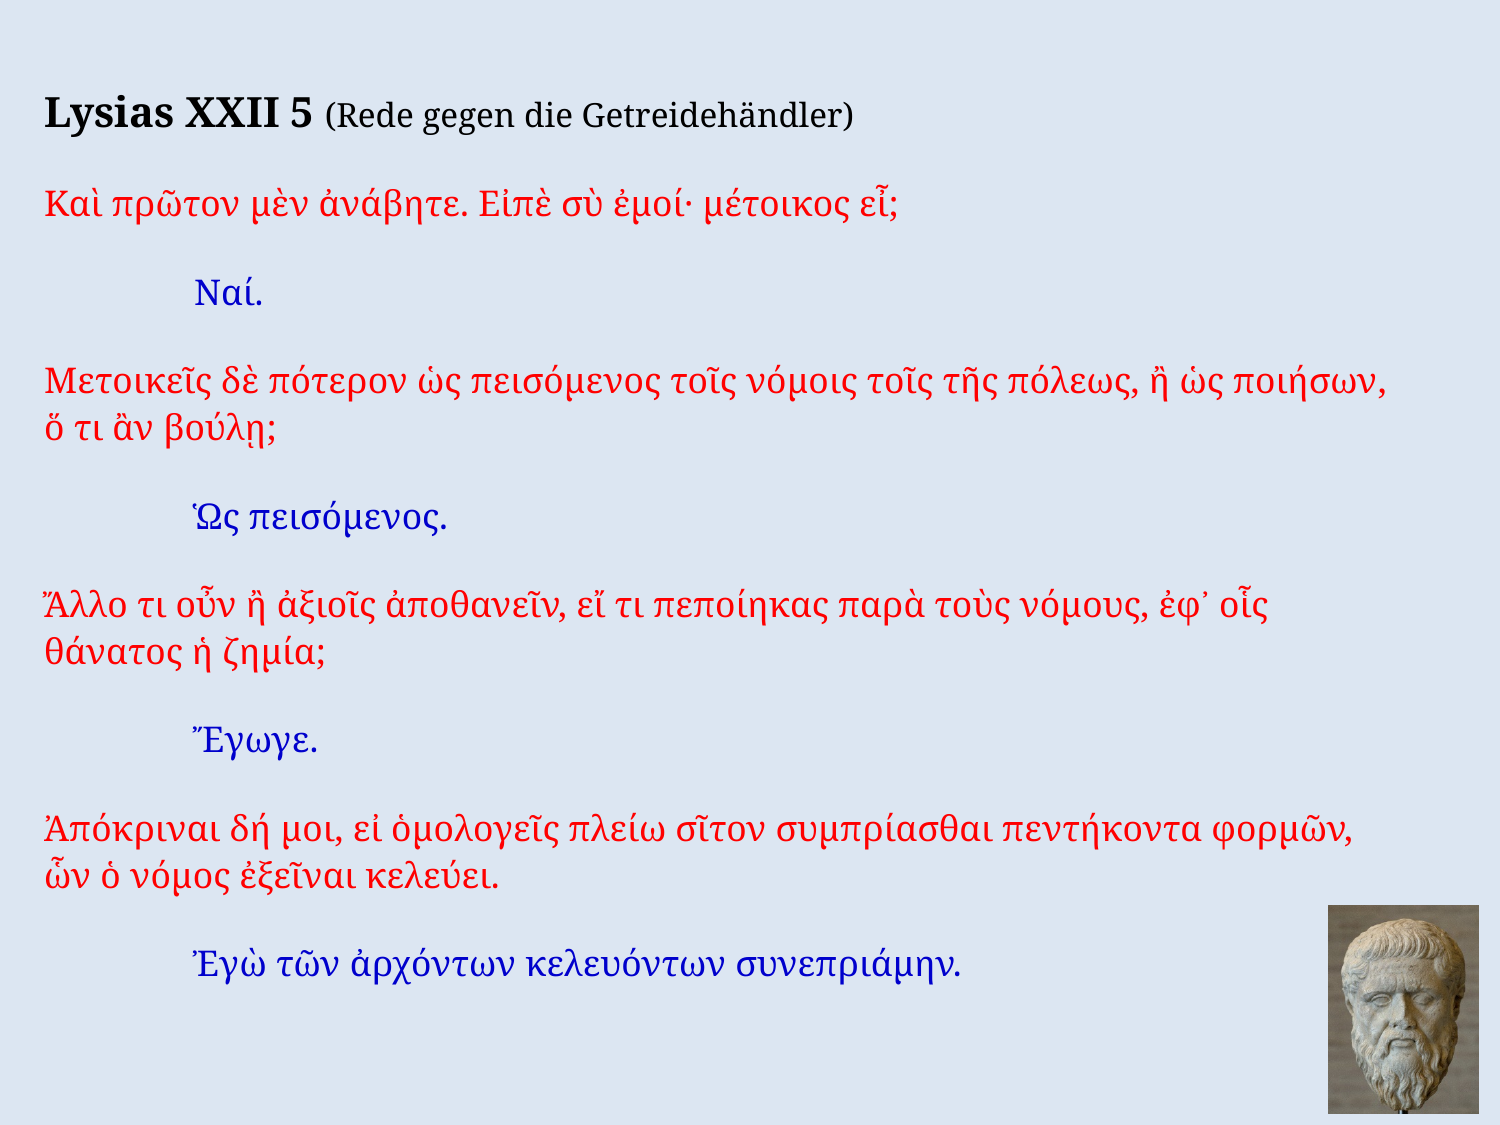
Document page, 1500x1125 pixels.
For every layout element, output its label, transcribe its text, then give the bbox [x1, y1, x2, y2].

picture [1328, 904, 1479, 1114]
text_box Lysias XXII 5 (Rede gegen die Getreidehändler) Καὶ πρῶτον μὲν ἀνάβητε. Εἰπὲ σὺ ἐμοί· μέτοικος εἶ; Ναί. Μετοικεῖς δὲ πότερον ὡς πεισόμενος τοῖς νόμοις τοῖς τῆς πόλεως, ἢ ὡς ποιήσων, ὅ τι ἂν βούλῃ; Ὡς πεισόμενος. Ἄλλο τι οὖν ἢ ἀξιοῖς ἀποθανεῖν, εἴ τι πεποίηκας παρὰ τοὺς νόμους, ἐφ᾽ οἷς θάνατος ἡ ζημία; Ἔγωγε. Ἀπόκριναι δή μοι, εἰ ὁμολογεῖς πλείω σῖτον συμπρίασθαι πεντήκοντα φορμῶν, ὧν ὁ νόμος ἐξεῖναι κελεύει. Ἐγὼ τῶν ἀρχόντων κελευόντων συνεπριάμην. [29, 78, 1424, 991]
